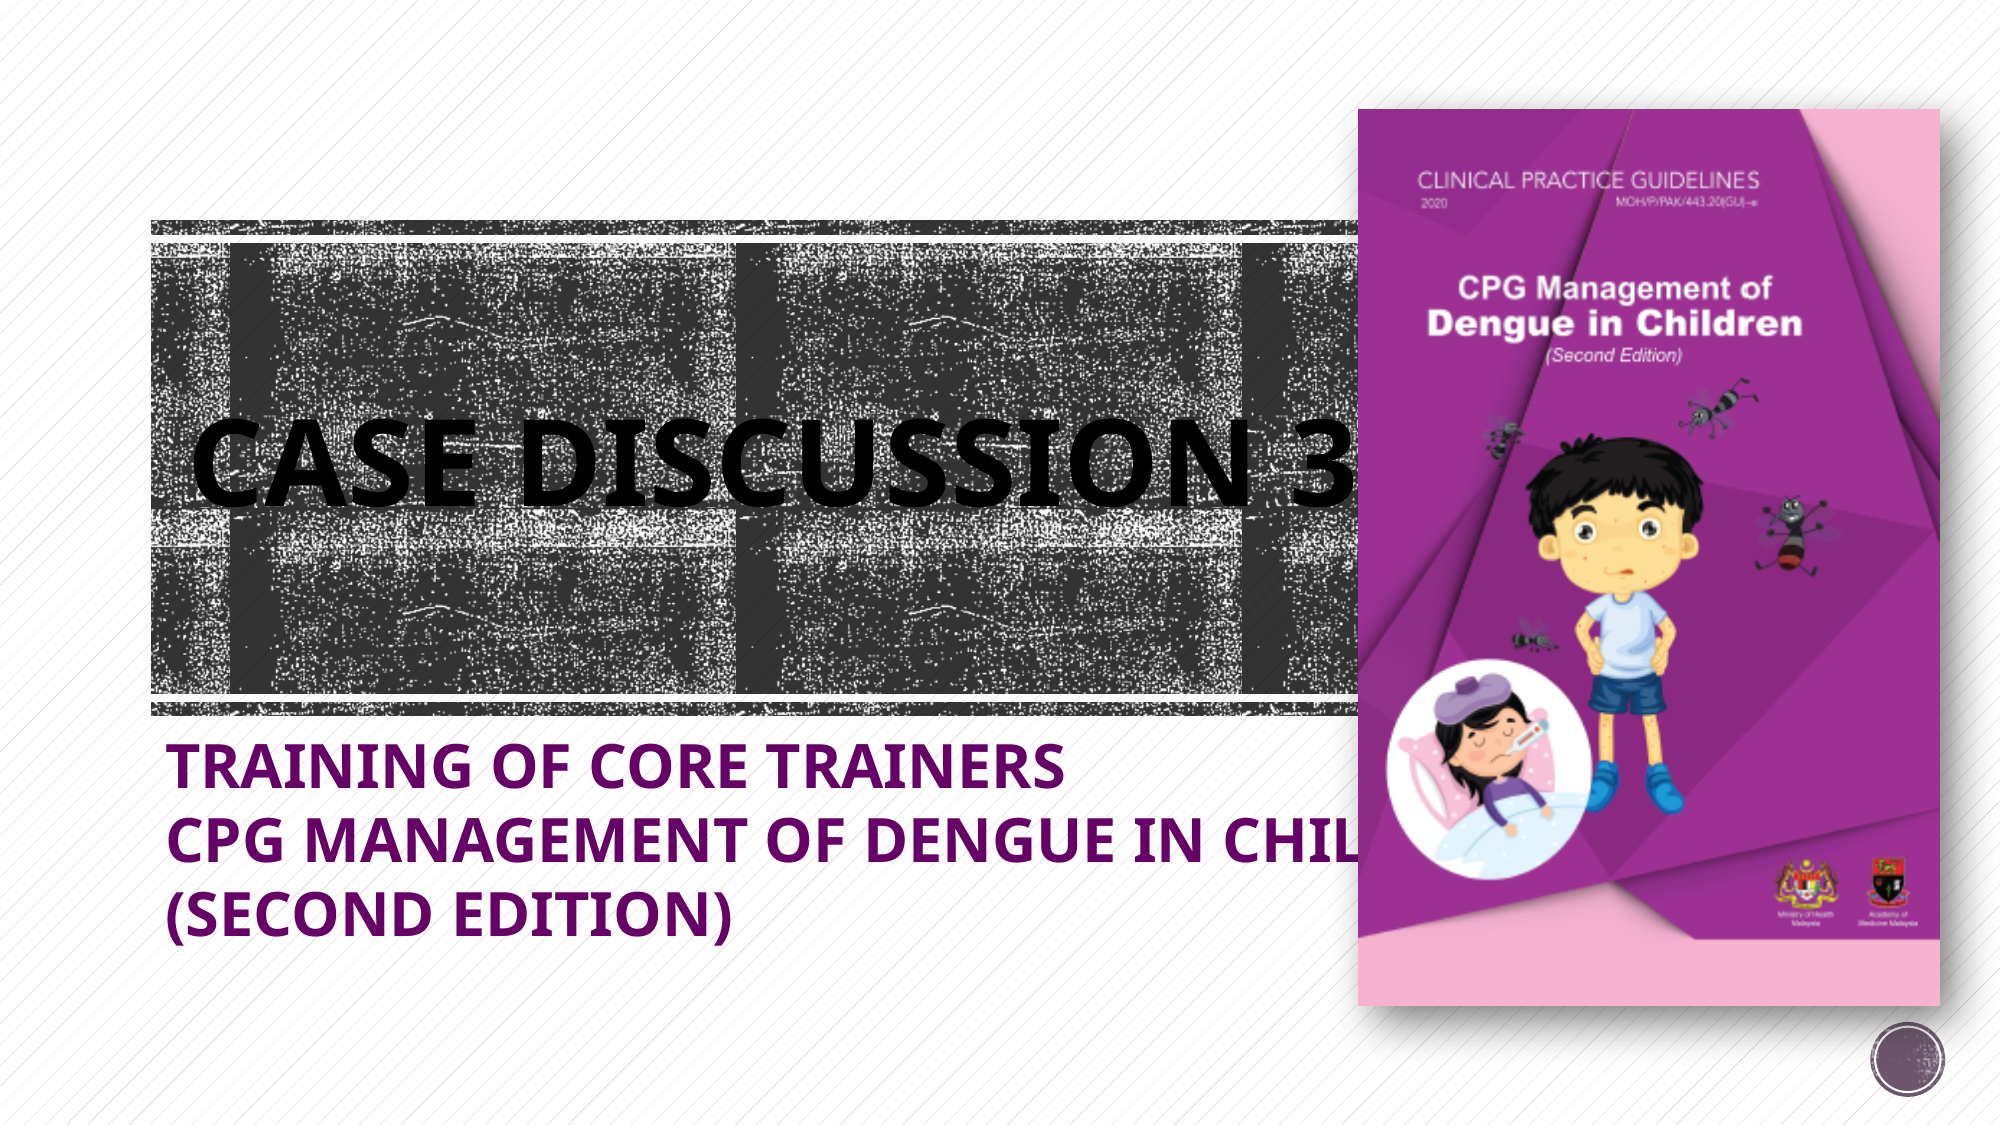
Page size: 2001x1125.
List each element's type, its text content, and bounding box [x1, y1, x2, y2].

title CASE DISCUSSION 3 [172, 234, 1340, 704]
picture [1358, 109, 1940, 1006]
subtitle TRAINING OF CORE TRAINERS CPG MANAGEMENT OF DENGUE IN CHILDREN (SECOND EDITION) [150, 720, 1340, 968]
